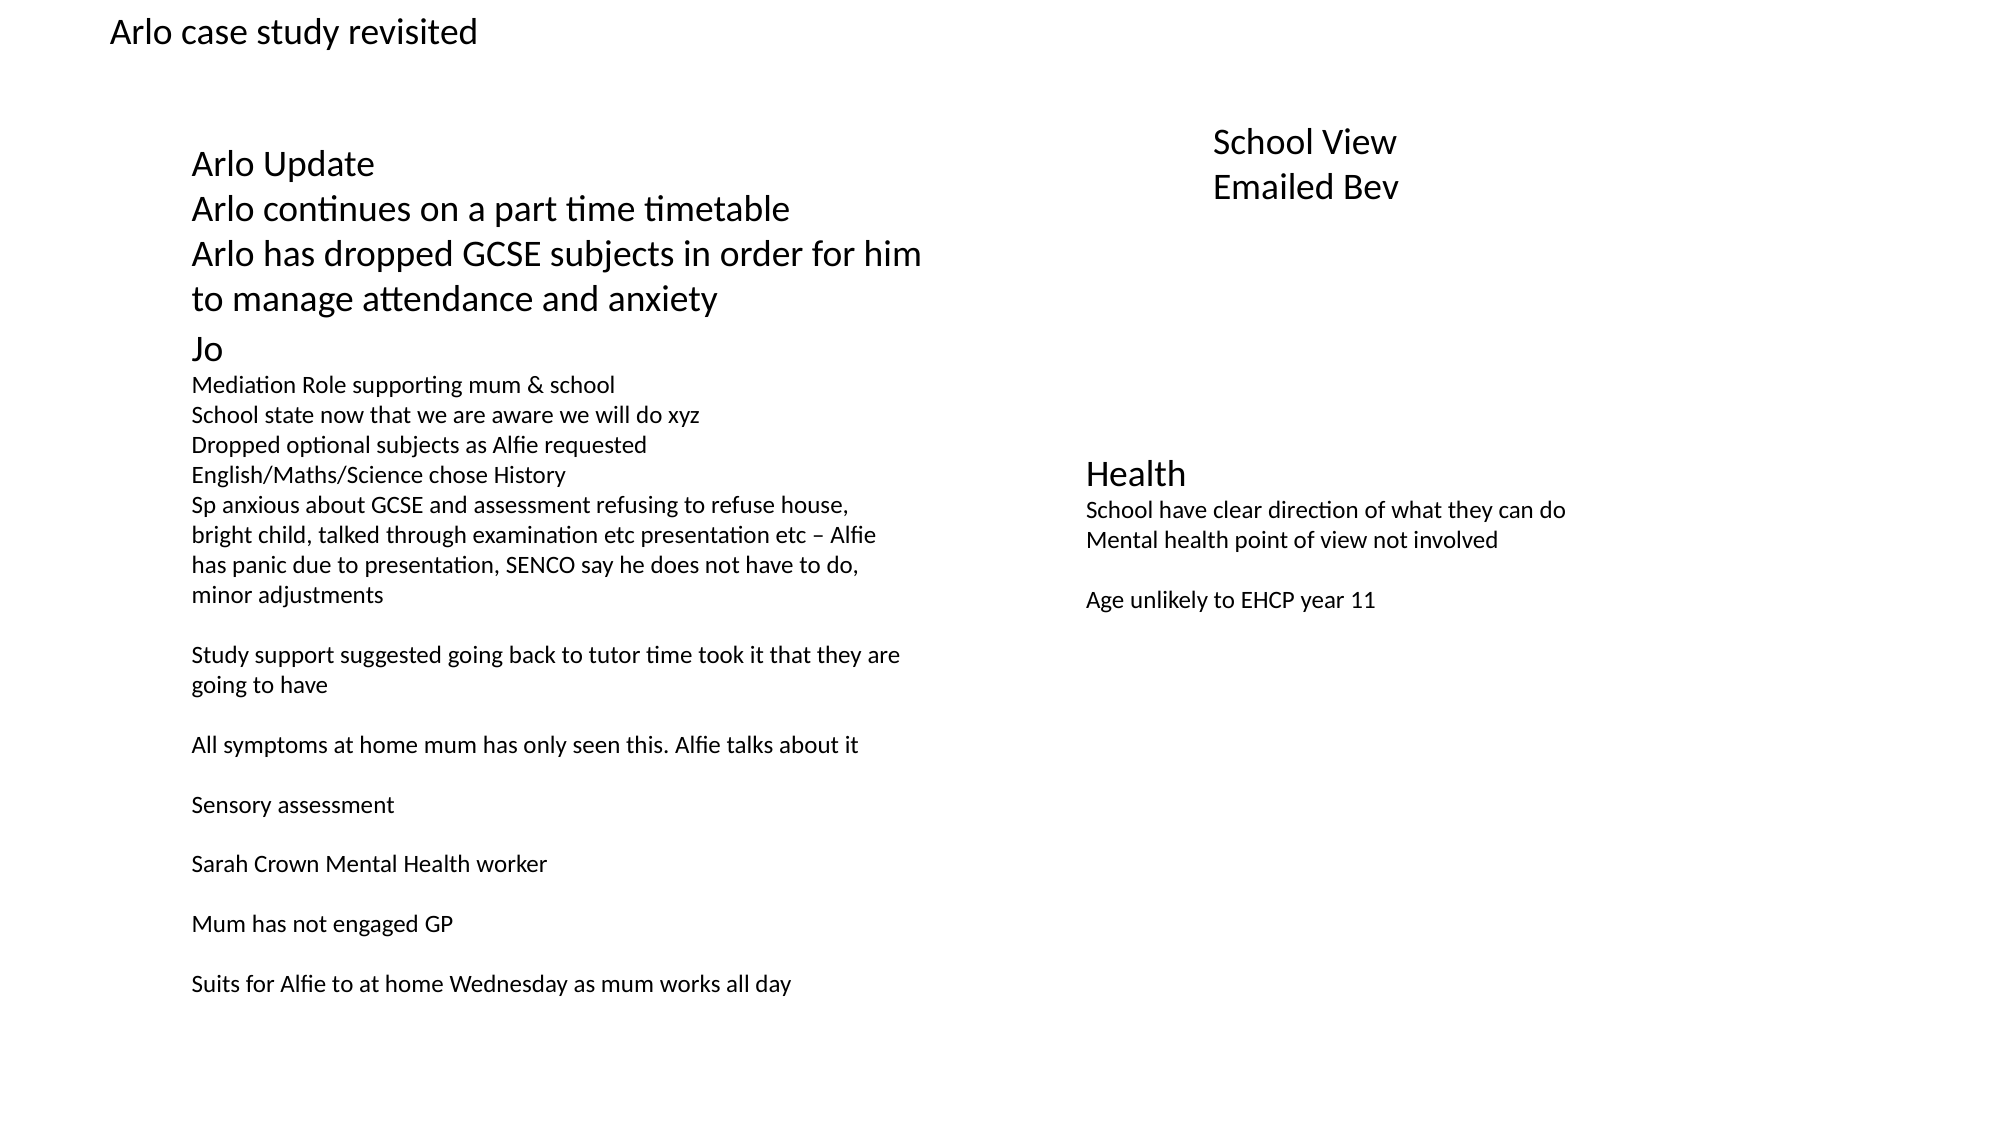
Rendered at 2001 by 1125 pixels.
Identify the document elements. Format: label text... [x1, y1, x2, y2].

text_box Health School have clear direction of what they can do Mental health point of view not involved Age unlikely to EHCP year 11 [1071, 441, 1688, 756]
text_box Jo Mediation Role supporting mum & school School state now that we are aware we will do xyz Dropped optional subjects as Alfie requested English/Maths/Science chose History Sp anxious about GCSE and assessment refusing to refuse house, bright child, talked through examination etc presentation etc – Alfie has panic due to presentation, SENCO say he does not have to do, minor adjustments Study support suggested going back to tutor time took it that they are going to have All symptoms at home mum has only seen this. Alfie talks about it Sensory assessment Sarah Crown Mental Health worker Mum has not engaged GP Suits for Alfie to at home Wednesday as mum works all day [176, 316, 923, 1065]
text_box School View Emailed Bev [1198, 109, 1871, 215]
text_box Arlo Update Arlo continues on a part time timetable Arlo has dropped GCSE subjects in order for him to manage attendance and anxiety [176, 131, 957, 462]
text_box Arlo case study revisited [95, 0, 1722, 60]
